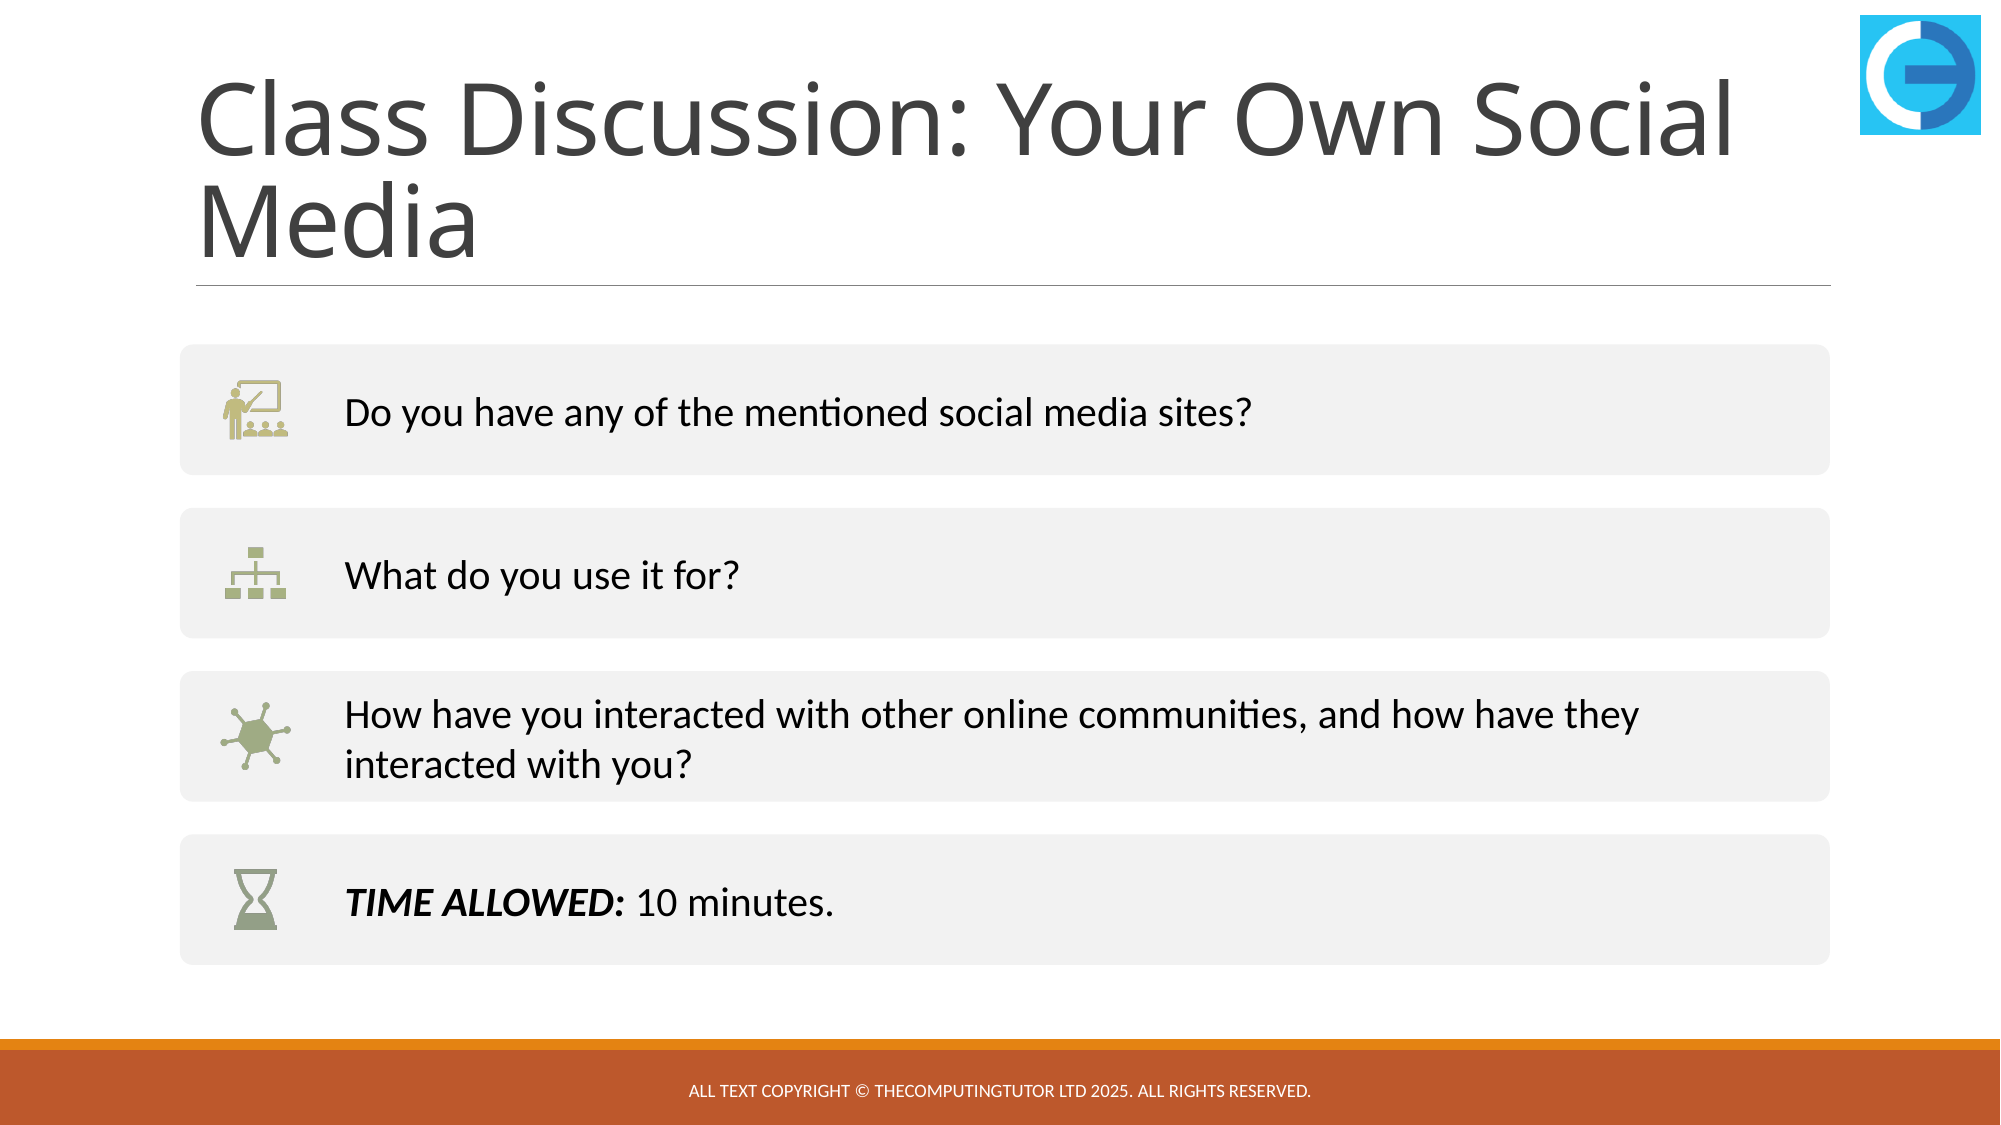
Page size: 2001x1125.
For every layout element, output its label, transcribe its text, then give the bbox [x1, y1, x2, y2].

picture [1860, 15, 1981, 135]
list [179, 343, 1831, 966]
title Class Discussion: Your Own Social Media [180, 47, 1830, 285]
footer All text copyright © TheComputingTutor Ltd 2025. All rights Reserved. [604, 1059, 1396, 1120]
